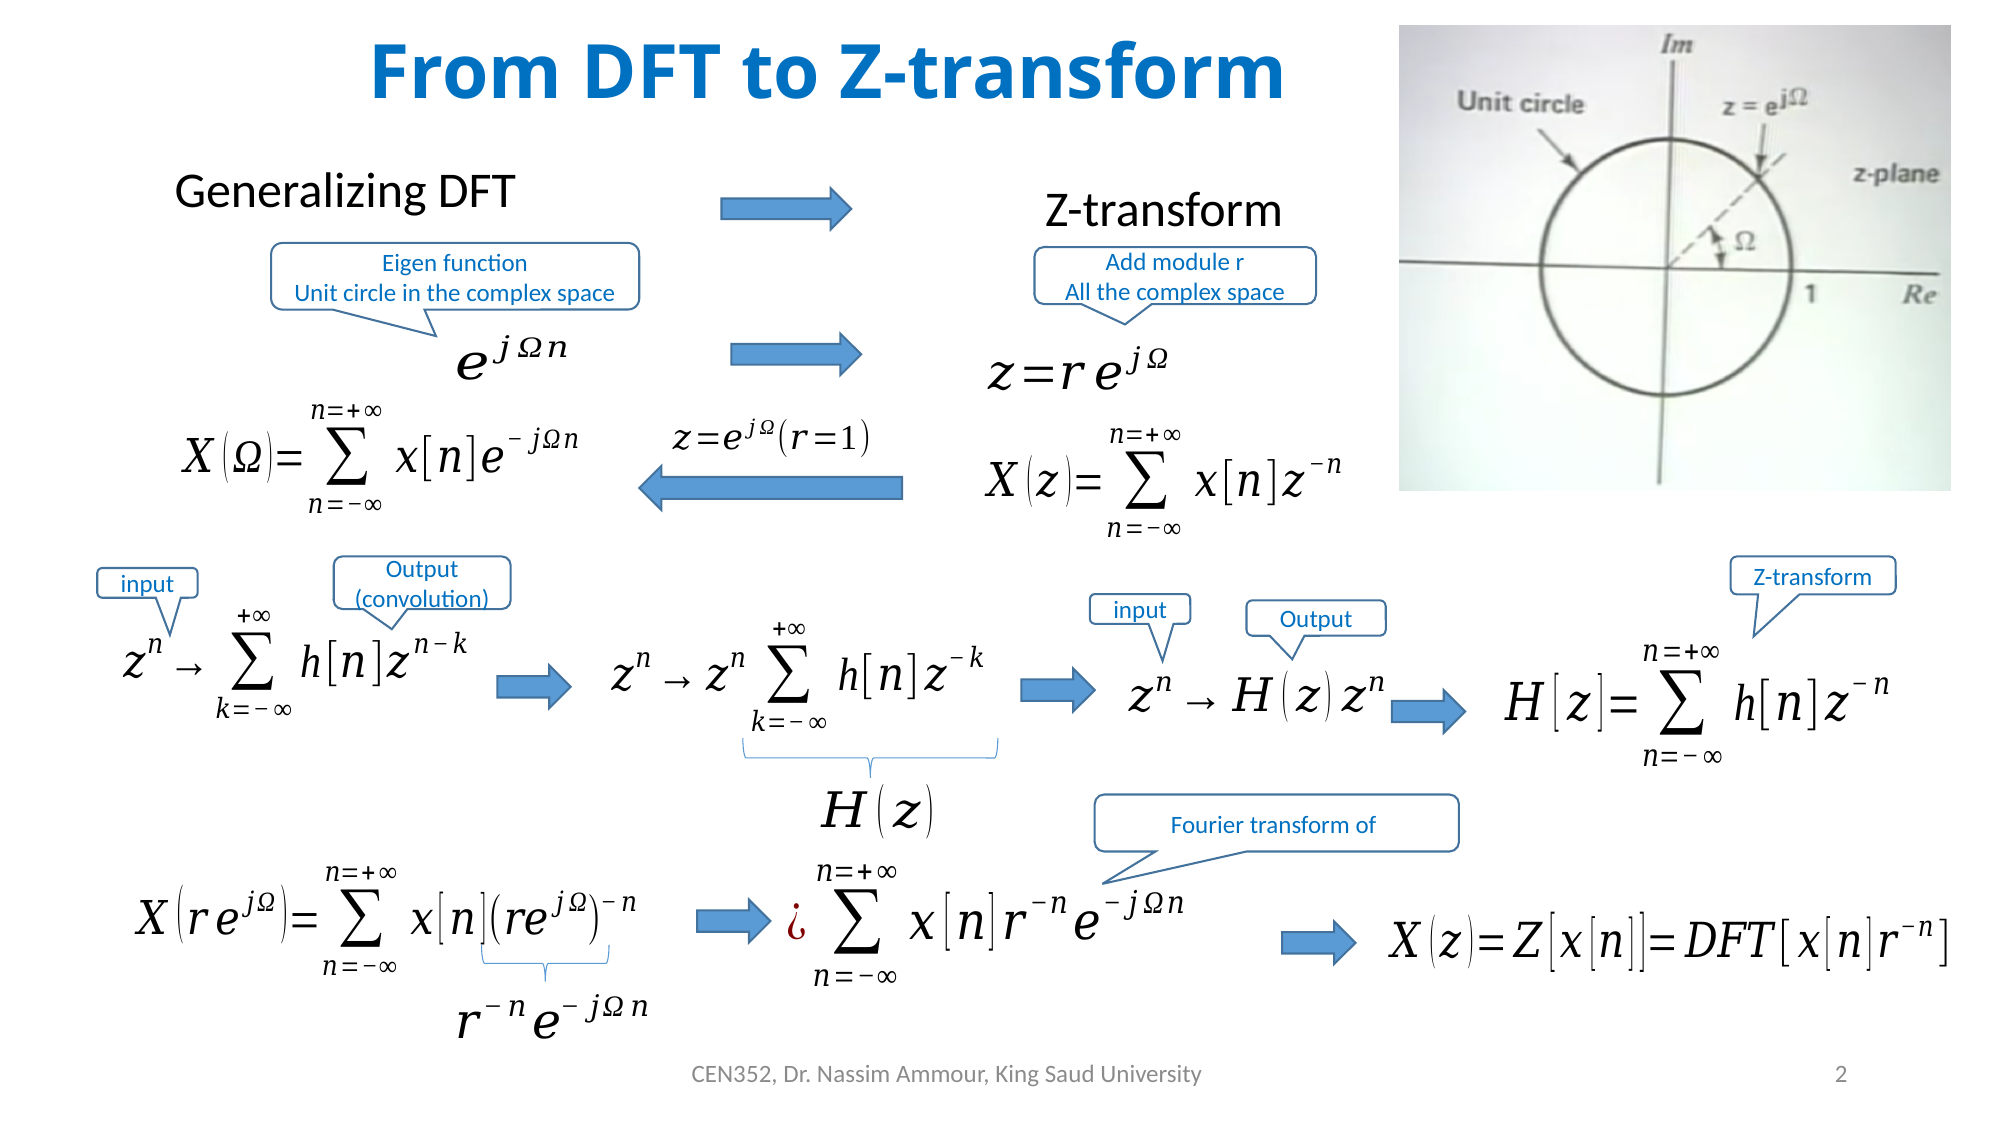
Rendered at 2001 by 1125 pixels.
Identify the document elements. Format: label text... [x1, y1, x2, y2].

text_box Output (convolution) [332, 555, 512, 631]
text_box Z-transform [1030, 160, 1299, 244]
text_box input [96, 566, 199, 639]
text_box input [1088, 593, 1192, 665]
text_box [637, 463, 904, 513]
text_box From DFT to Z-transform [353, 2, 1303, 122]
text_box Eigen function Unit circle in the complex space [270, 241, 641, 338]
text_box [730, 331, 863, 378]
text_box [742, 737, 999, 778]
text_box [481, 944, 610, 982]
text_box Generalizing DFT [159, 150, 543, 225]
text_box [496, 662, 573, 711]
footer CEN352, Dr. Nassim Ammour, King Saud University [609, 1042, 1285, 1103]
text_box Add module r All the complex space [1033, 245, 1318, 326]
text_box [696, 897, 772, 945]
text_box Z-transform [1729, 555, 1897, 639]
text_box Output [1245, 599, 1387, 662]
text_box [1281, 918, 1357, 967]
slide_number 2 [1800, 1042, 1863, 1103]
text_box [1020, 666, 1097, 714]
text_box [1390, 687, 1467, 736]
picture [1399, 25, 1951, 491]
text_box [720, 185, 853, 233]
